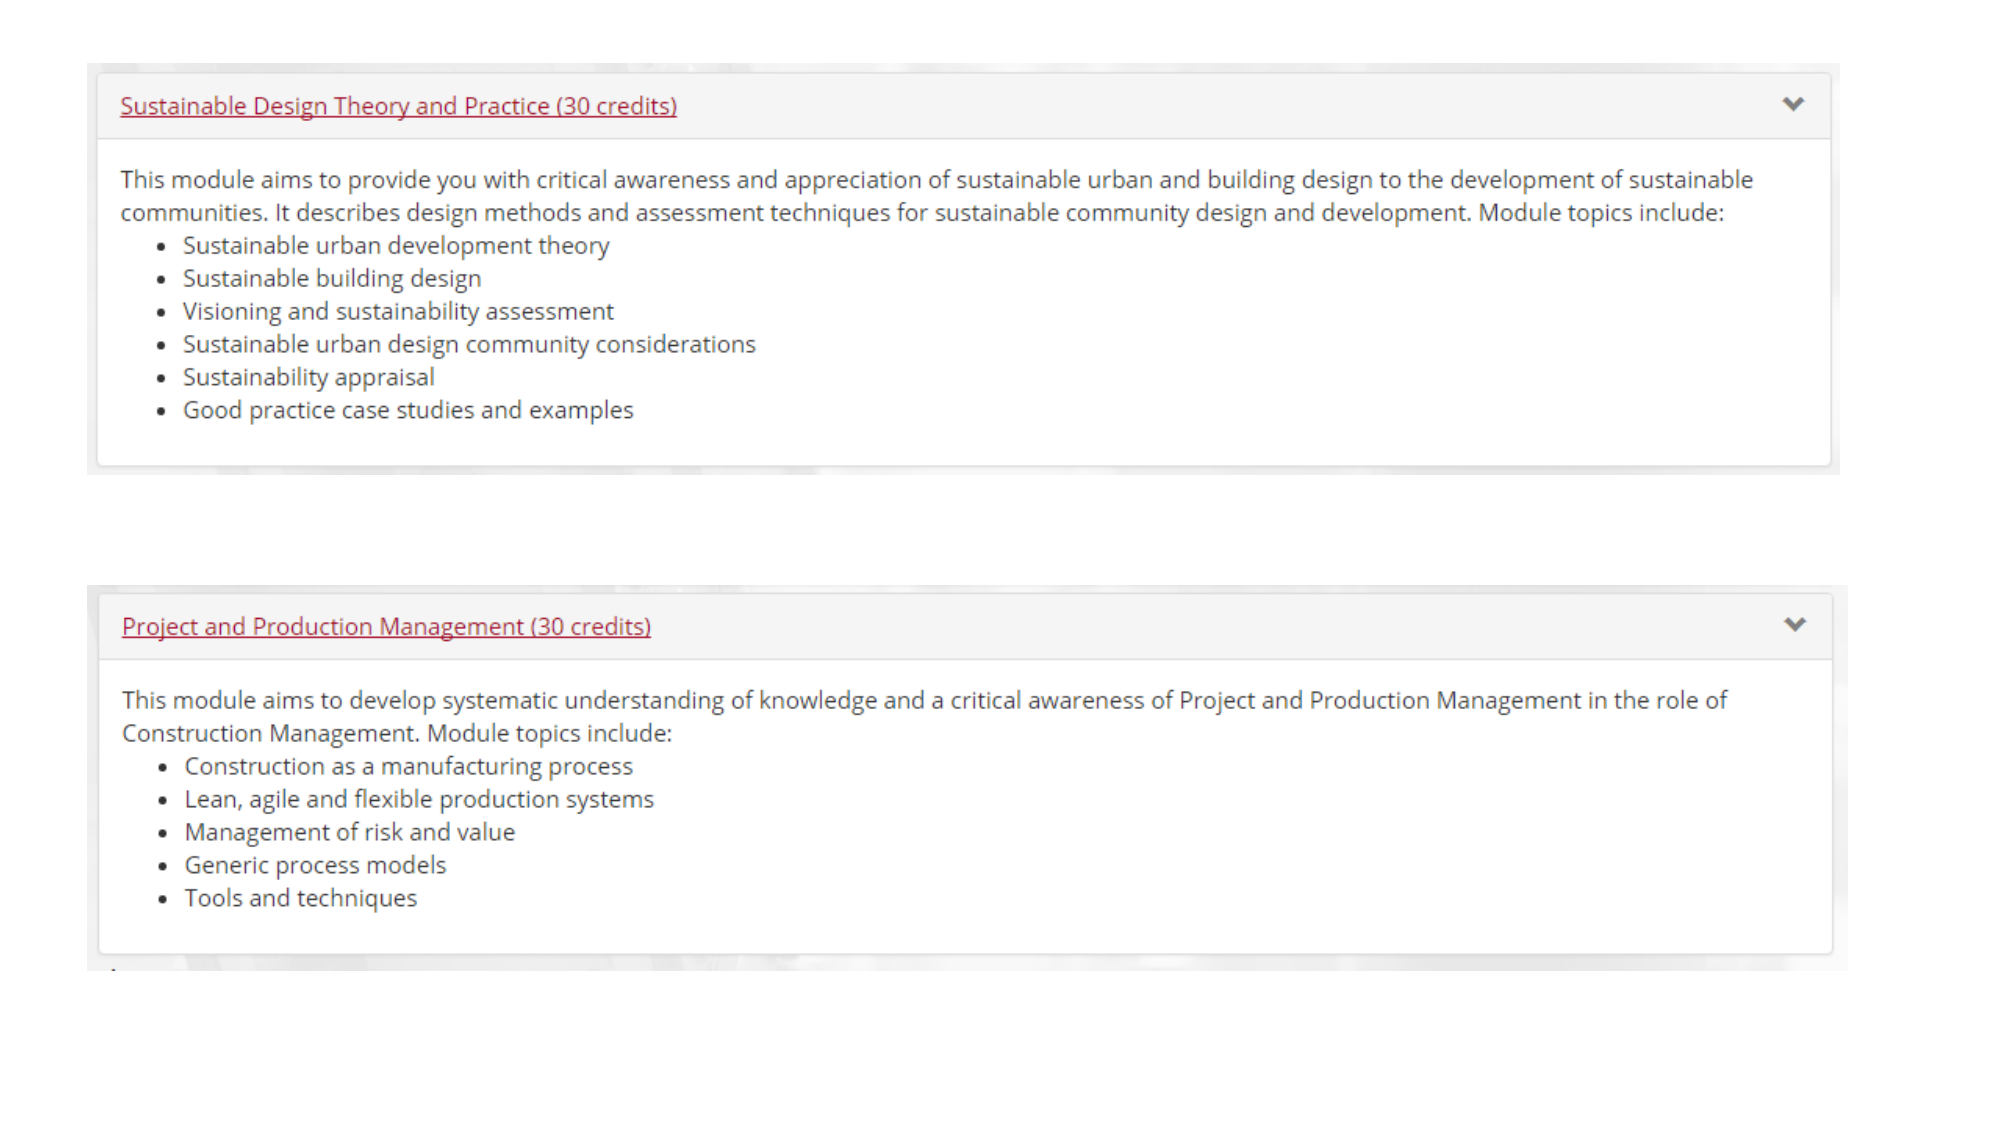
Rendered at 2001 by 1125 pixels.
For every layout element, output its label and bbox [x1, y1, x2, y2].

picture [87, 585, 1848, 971]
picture [87, 63, 1840, 475]
